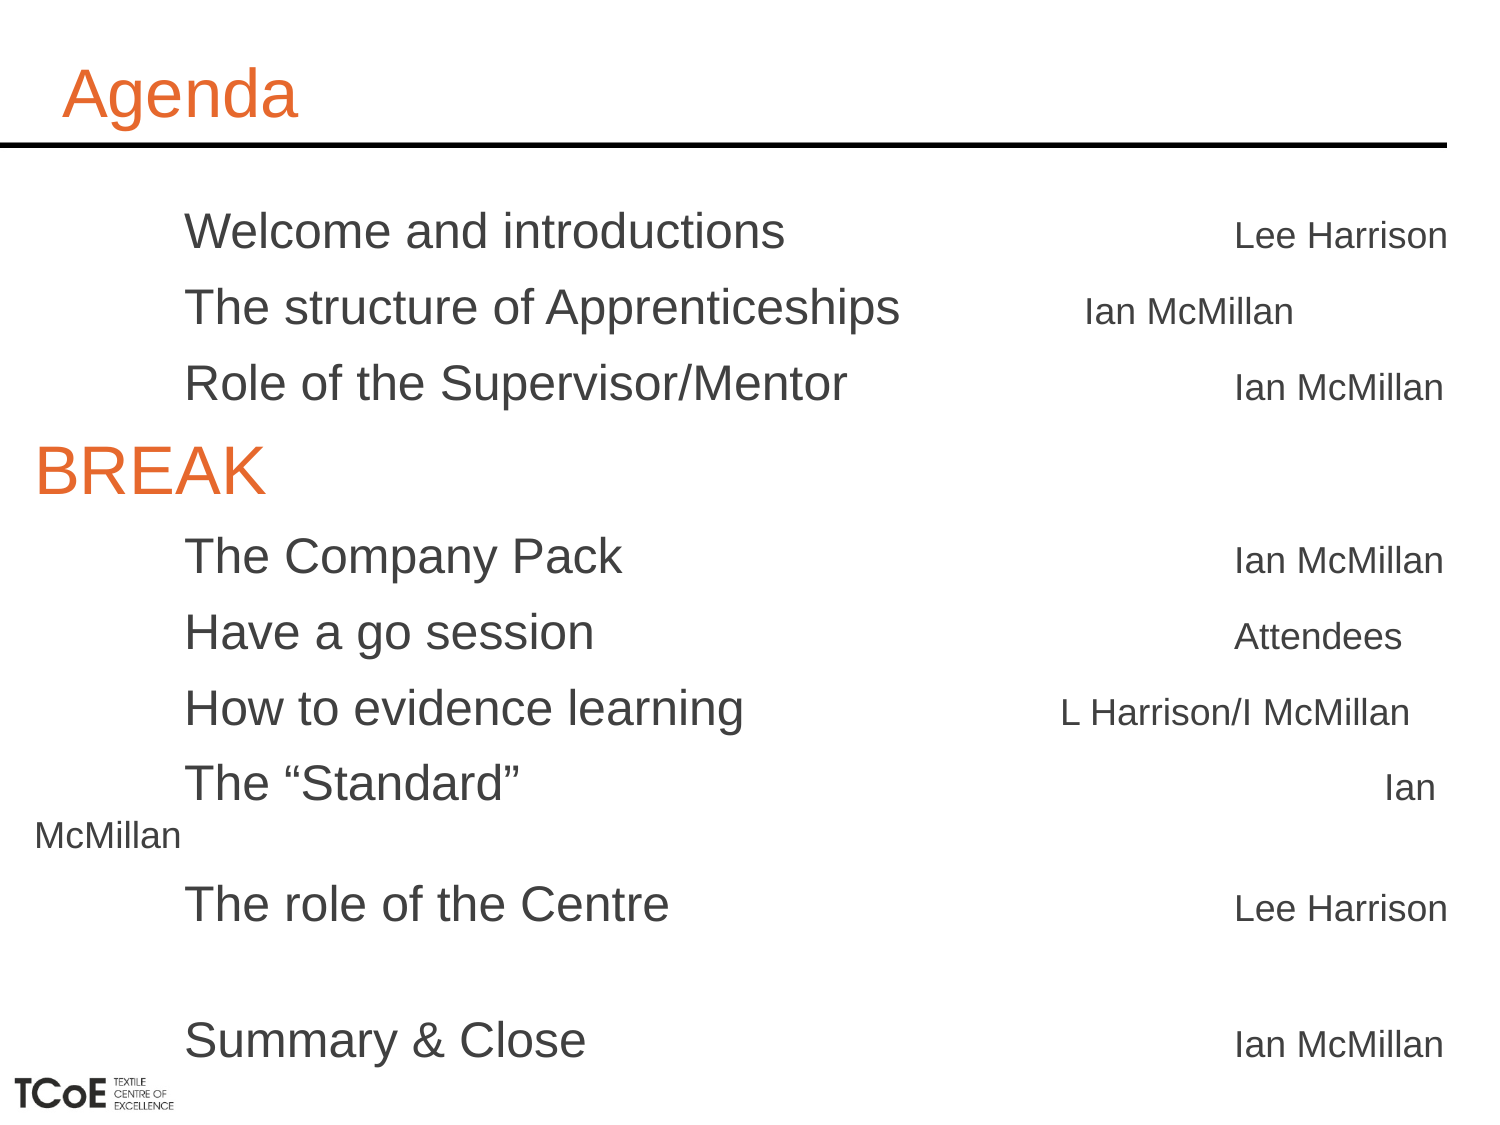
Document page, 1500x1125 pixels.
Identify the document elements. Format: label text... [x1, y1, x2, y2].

title Agenda [47, 50, 1444, 143]
list Welcome and introductions Lee Harrison The structure of Apprenticeships Ian McMillan Role of the Supervisor/Mentor Ian McMillan BREAK The Company Pack Ian McMillan Have a go session Attendees How to evidence learning L Harrison/I McMillan The “Standard” Ian McMillan The role of the Centre Lee Harrison Summary & Close Ian McMillan [19, 191, 1484, 974]
picture [12, 1064, 191, 1115]
picture [0, 139, 1448, 152]
